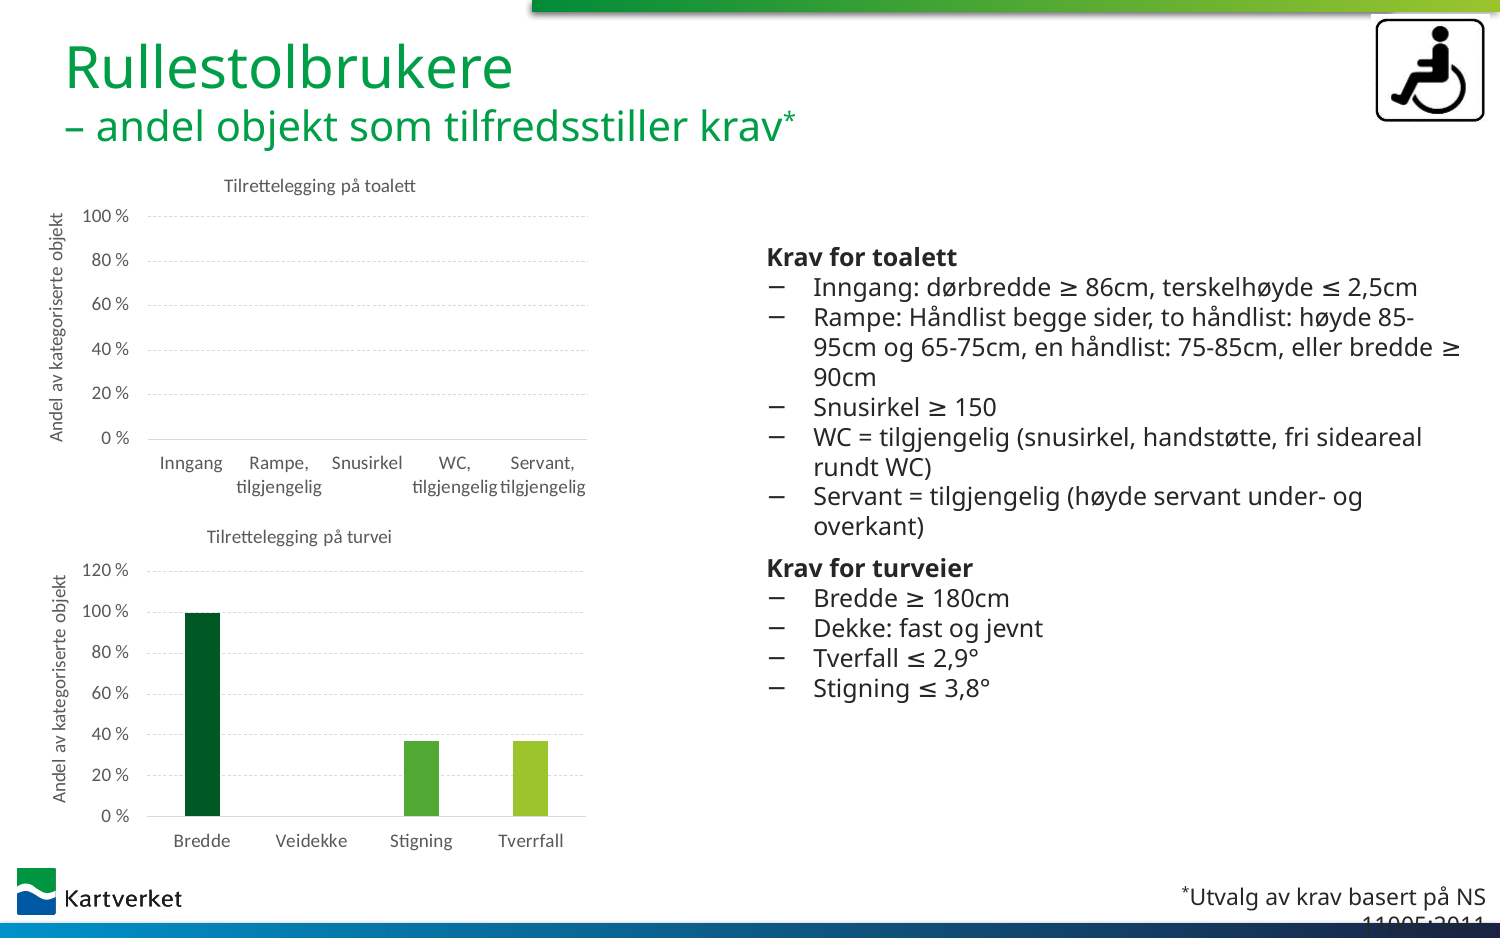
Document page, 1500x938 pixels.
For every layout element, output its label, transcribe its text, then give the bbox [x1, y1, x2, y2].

picture [1371, 13, 1491, 127]
text_box Rullestolbrukere – andel objekt som tilfredsstiller krav* [49, 14, 1431, 158]
text_box Krav for turveier Bredde ≥ 180cm Dekke: fast og jevnt Tverfall ≤ 2,9° Stigning ≤ 3,8° [751, 545, 1483, 710]
picture [41, 166, 598, 505]
text_box *Utvalg av krav basert på NS 11005:2011 [1068, 873, 1500, 938]
text_box Krav for toalett Inngang: dørbredde ≥ 86cm, terskelhøyde ≤ 2,5cm Rampe: Håndlist begge sider, to håndlist: høyde 85-95cm og 65-75cm, en håndlist: 75-85cm, eller bredde ≥ 90cm Snusirkel ≥ 150 WC = tilgjengelig (snusirkel, handstøtte, fri sideareal rundt WC) Servant = tilgjengelig (høyde servant under- og overkant) [751, 234, 1483, 545]
picture [41, 520, 597, 859]
